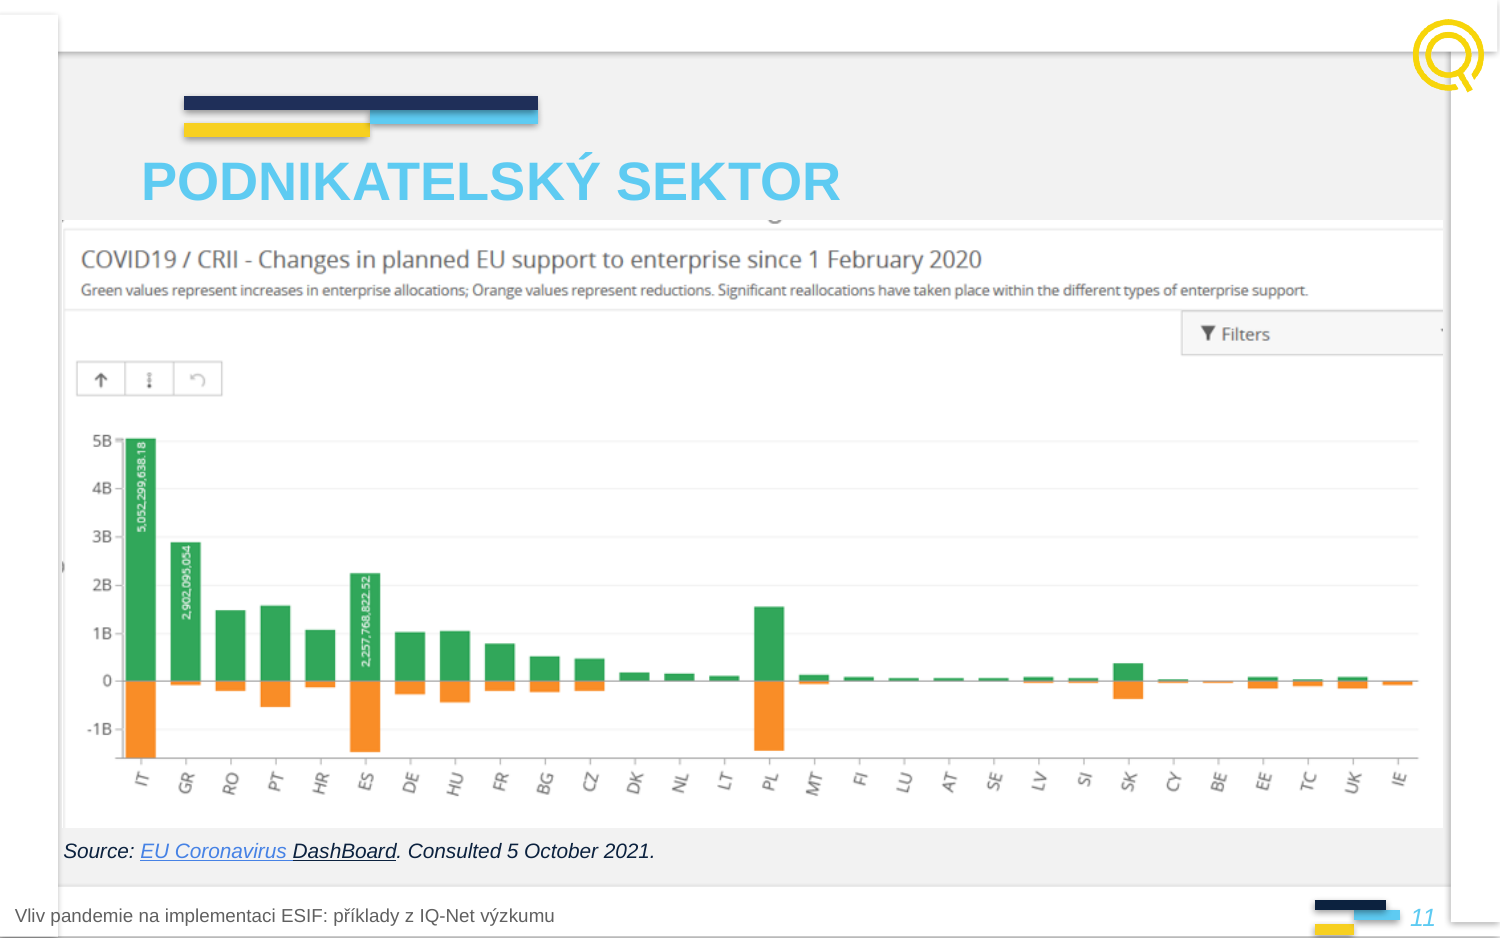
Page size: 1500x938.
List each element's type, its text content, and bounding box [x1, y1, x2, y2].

picture [62, 220, 1443, 828]
list Podnikatelský sektor [126, 138, 1346, 218]
slide_number 11 [1353, 893, 1451, 938]
picture [1412, 19, 1490, 96]
text_box Source: EU Coronavirus DashBoard. Consulted 5 October 2021. [48, 830, 757, 872]
list Vliv pandemie na implementaci ESIF: příklady z IQ-Net výzkumu [0, 896, 709, 938]
